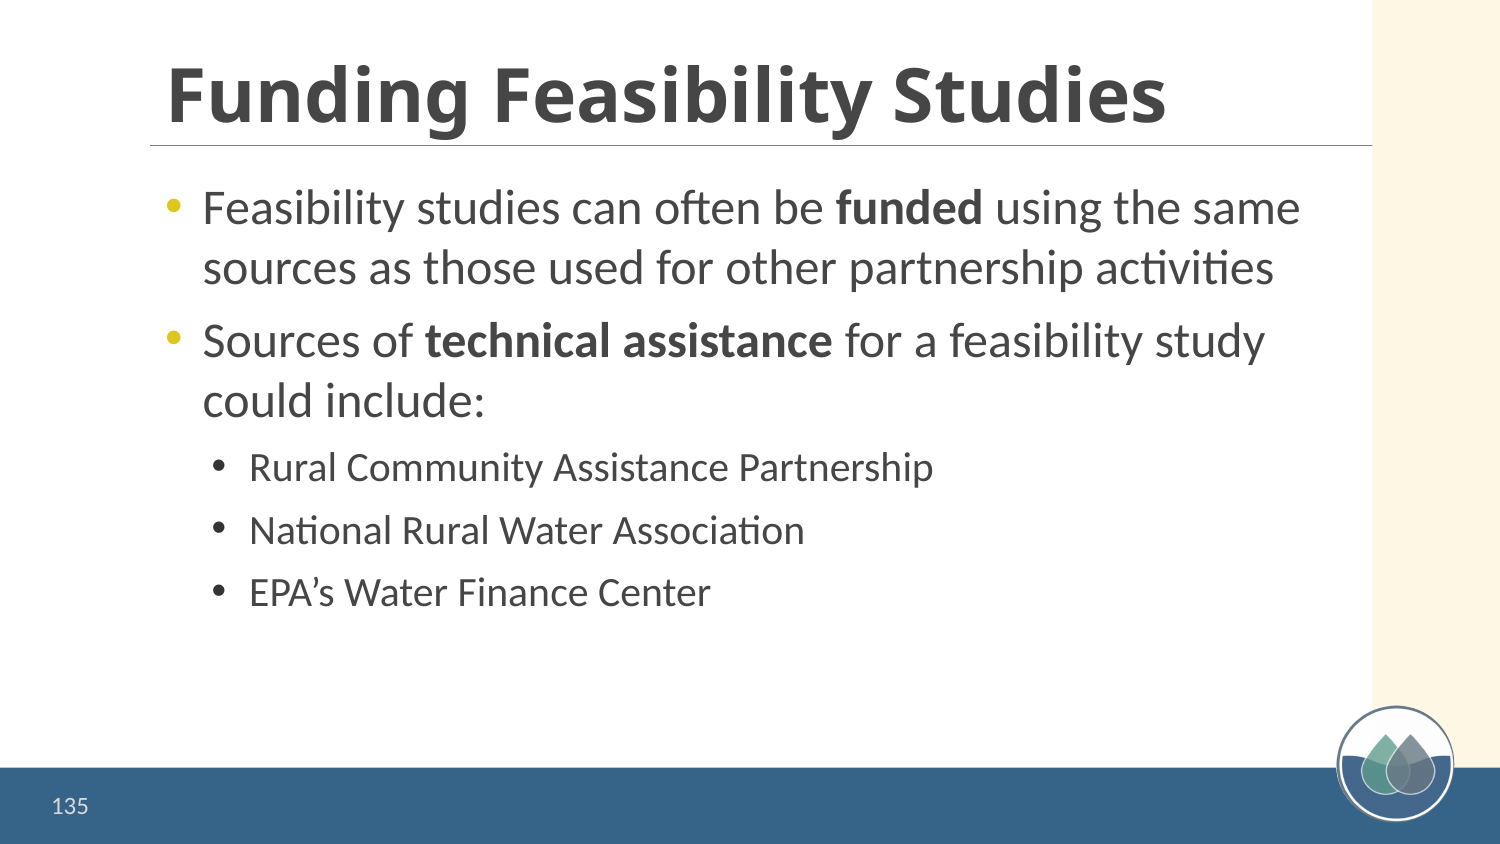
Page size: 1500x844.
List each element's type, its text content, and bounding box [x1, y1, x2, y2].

list Feasibility studies can often be funded using the same sources as those used for other partnership activities Sources of technical assistance for a feasibility study could include: Rural Community Assistance Partnership National Rural Water Association EPA’s Water Finance Center [150, 167, 1373, 778]
title Funding Feasibility Studies [150, 21, 1373, 146]
slide_number 135 [16, 782, 124, 828]
